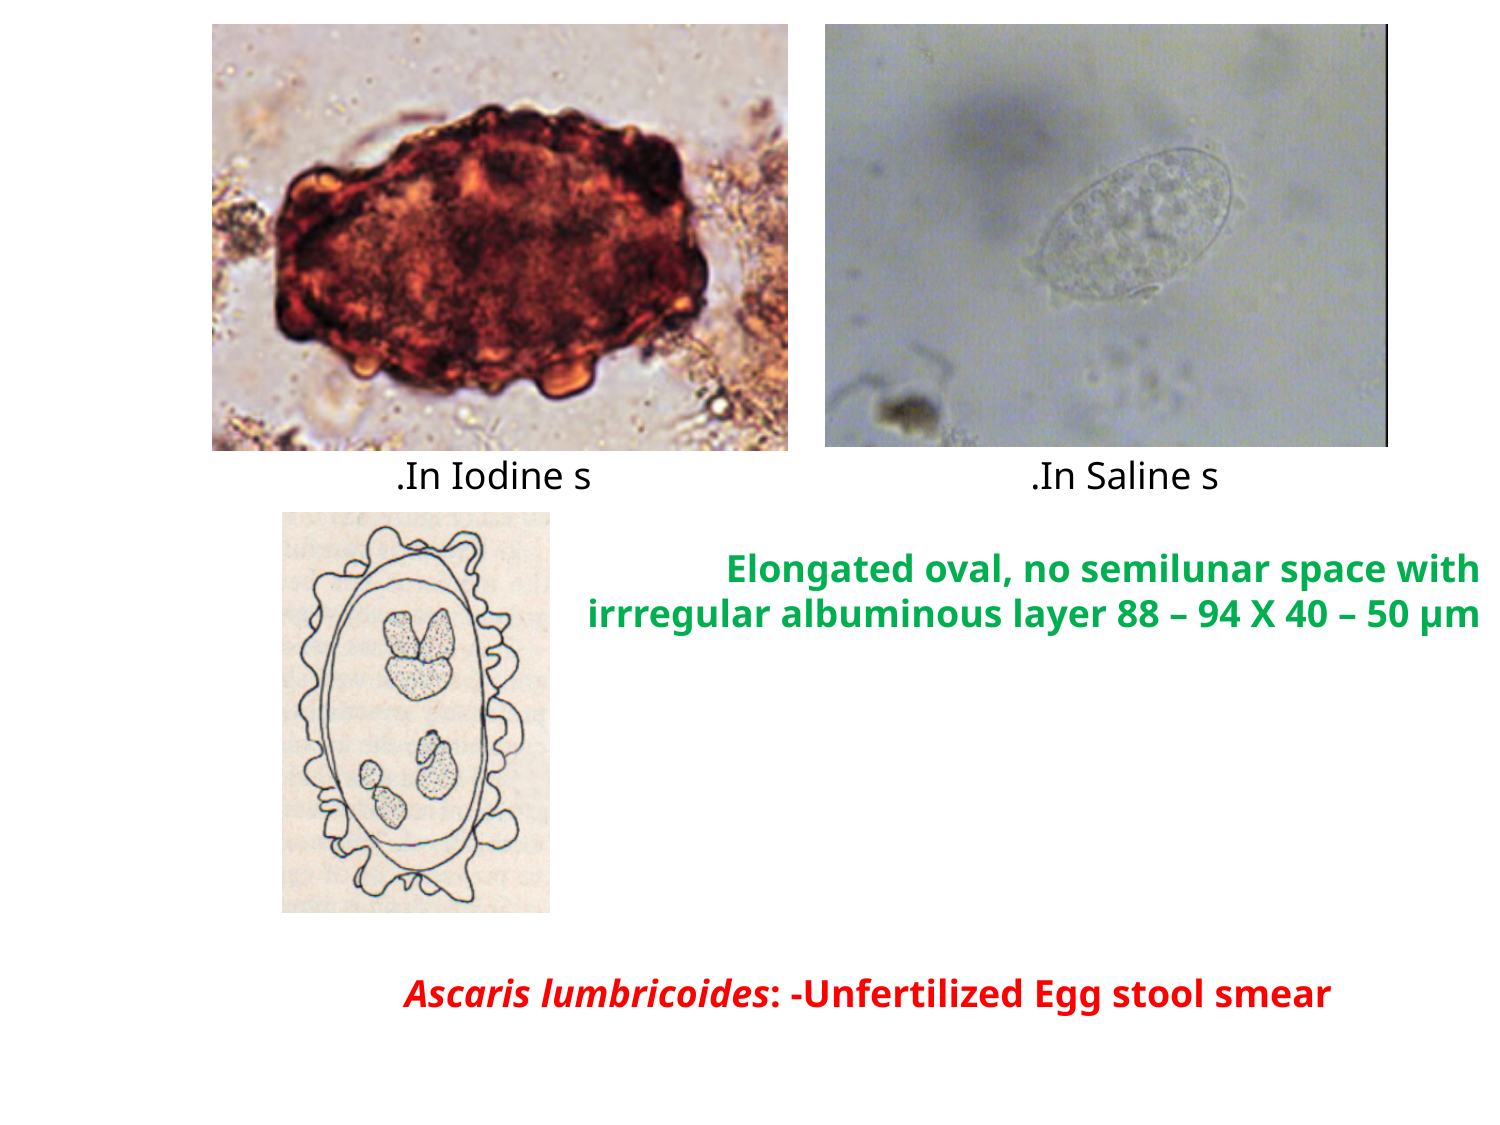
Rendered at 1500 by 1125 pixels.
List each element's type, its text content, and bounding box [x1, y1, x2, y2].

picture [282, 512, 551, 913]
text_box In Saline s. [974, 456, 1275, 500]
text_box In Iodine s. [337, 459, 650, 500]
text_box Elongated oval, no semilunar space with irrregular albuminous layer 88 – 94 X 40 – 50 µm [562, 537, 1497, 643]
text_box Ascaris lumbricoides: -Unfertilized Egg stool smear [237, 962, 1500, 1023]
picture [824, 24, 1388, 448]
picture [212, 24, 788, 451]
